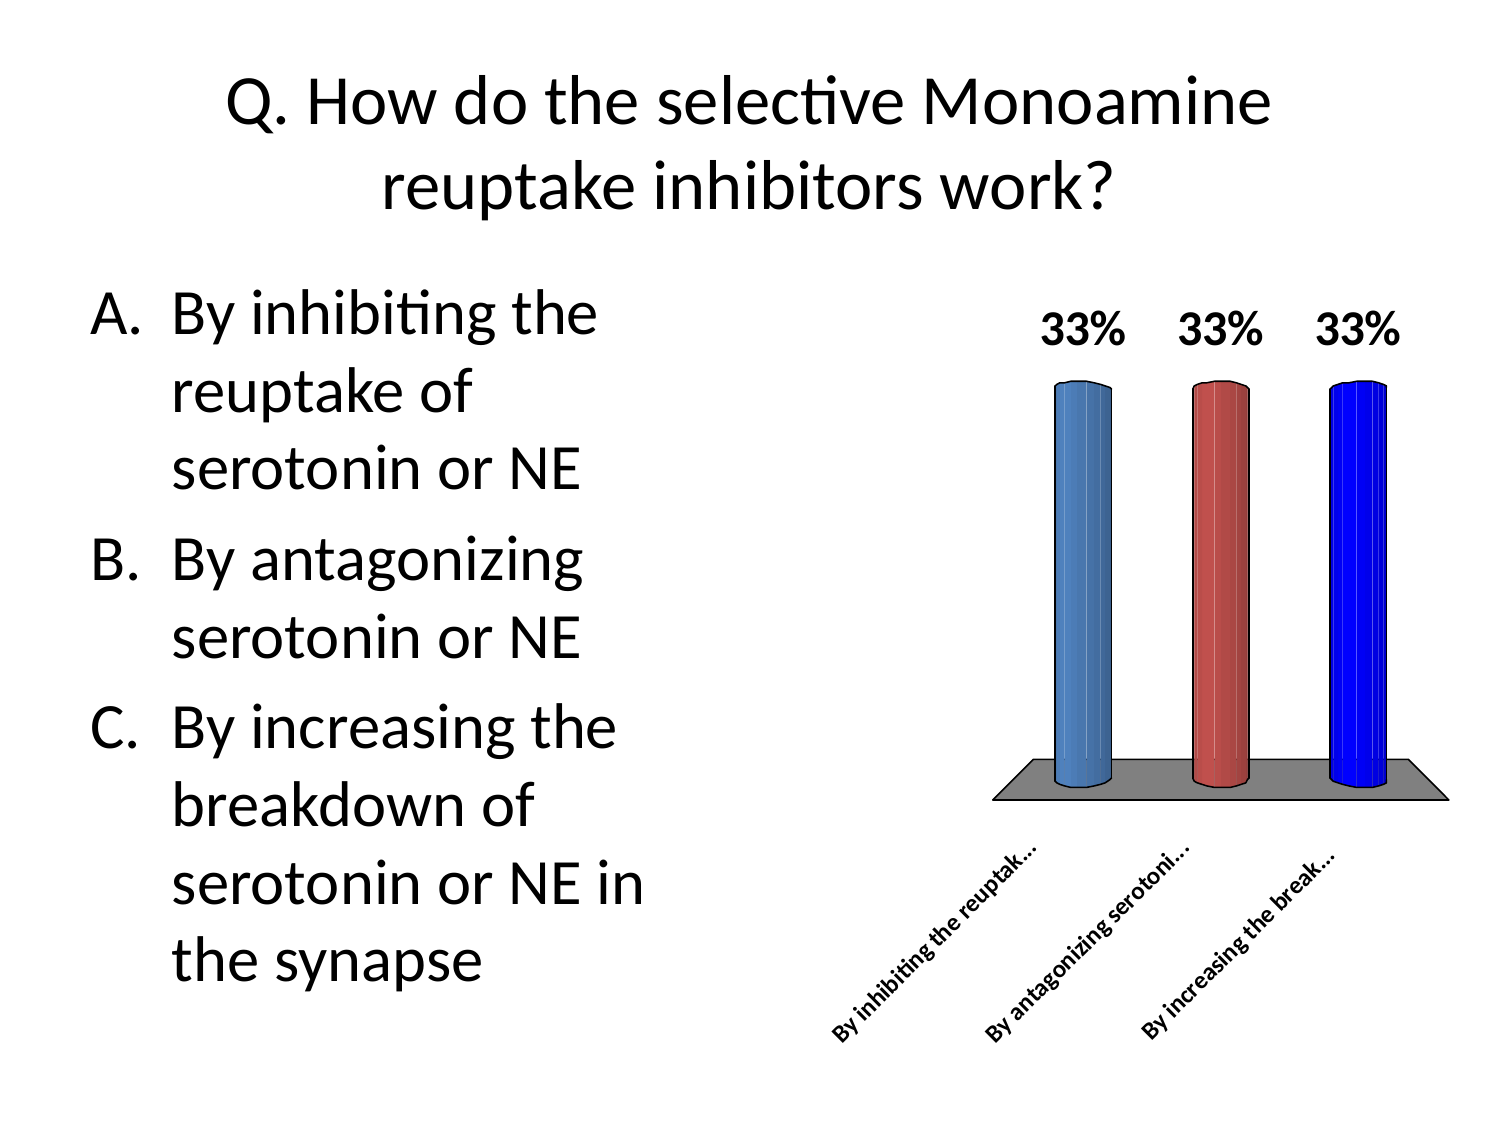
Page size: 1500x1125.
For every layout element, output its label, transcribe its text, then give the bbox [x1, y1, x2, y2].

title Q. How do the selective Monoamine reuptake inhibitors work? [75, 45, 1425, 233]
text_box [739, 262, 1490, 1107]
list By inhibiting the reuptake of serotonin or NE By antagonizing serotonin or NE By increasing the breakdown of serotonin or NE in the synapse [75, 262, 737, 1005]
